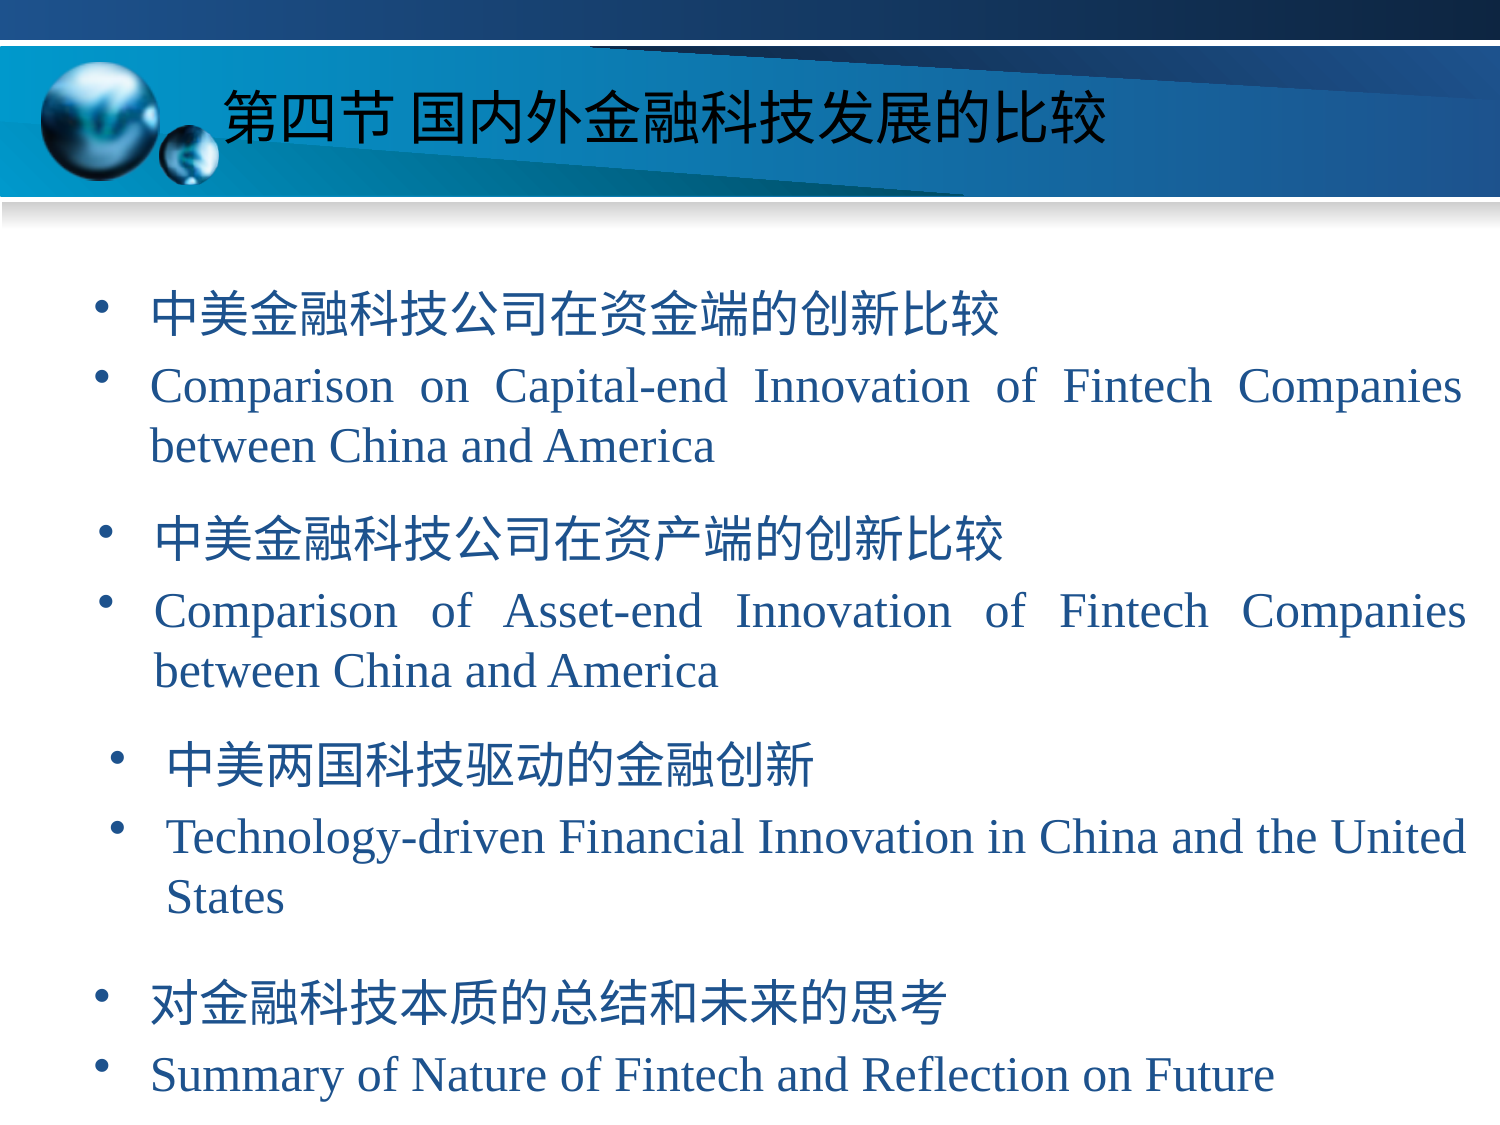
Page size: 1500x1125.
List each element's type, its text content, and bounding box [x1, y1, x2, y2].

title 第四节 国内外金融科技发展的比较 [206, 44, 1495, 188]
picture [42, 63, 159, 180]
text_box 中美金融科技公司在资产端的创新比较 Comparison of Asset-end Innovation of Fintech Companies between China and America [82, 500, 1483, 706]
text_box 对金融科技本质的总结和未来的思考 Summary of Nature of Fintech and Reflection on Future [78, 964, 1479, 1109]
text_box 中美两国科技驱动的金融创新 Technology-driven Financial Innovation in China and the United States [94, 725, 1483, 931]
picture [160, 126, 206, 184]
text_box 中美金融科技公司在资金端的创新比较 Comparison on Capital-end Innovation of Fintech Companies between China and America [78, 275, 1479, 480]
